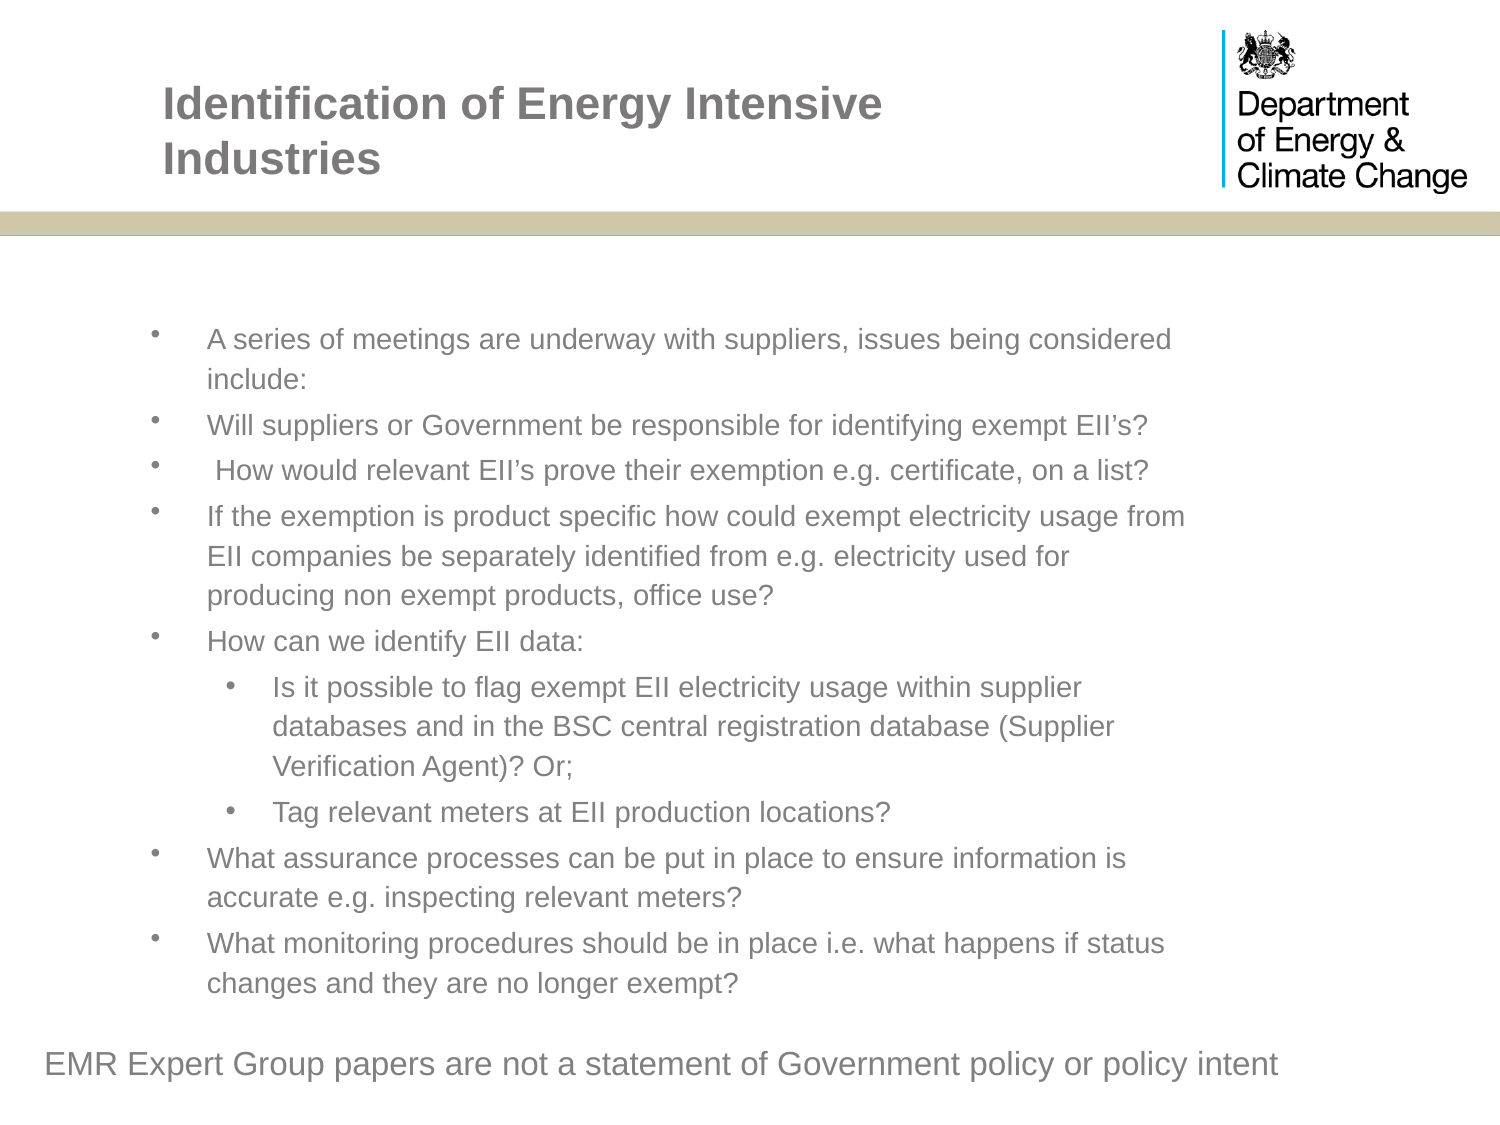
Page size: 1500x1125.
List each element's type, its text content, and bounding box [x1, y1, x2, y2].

picture [0, 208, 1500, 236]
picture [1222, 30, 1467, 194]
text_box EMR Expert Group papers are not a statement of Government policy or policy intent [29, 1034, 1500, 1090]
list A series of meetings are underway with suppliers, issues being considered include: Will suppliers or Government be responsible for identifying exempt EII’s? How would relevant EII’s prove their exemption e.g. certificate, on a list? If the exemption is product specific how could exempt electricity usage from EII companies be separately identified from e.g. electricity used for producing non exempt products, office use? How can we identify EII data: Is it possible to flag exempt EII electricity usage within supplier databases and in the BSC central registration database (Supplier Verification Agent)? Or; Tag relevant meters at EII production locations? What assurance processes can be put in place to ensure information is accurate e.g. inspecting relevant meters? What monitoring procedures should be in place i.e. what happens if status changes and they are no longer exempt? [135, 266, 1222, 929]
title Identification of Energy Intensive Industries [147, 66, 1034, 150]
